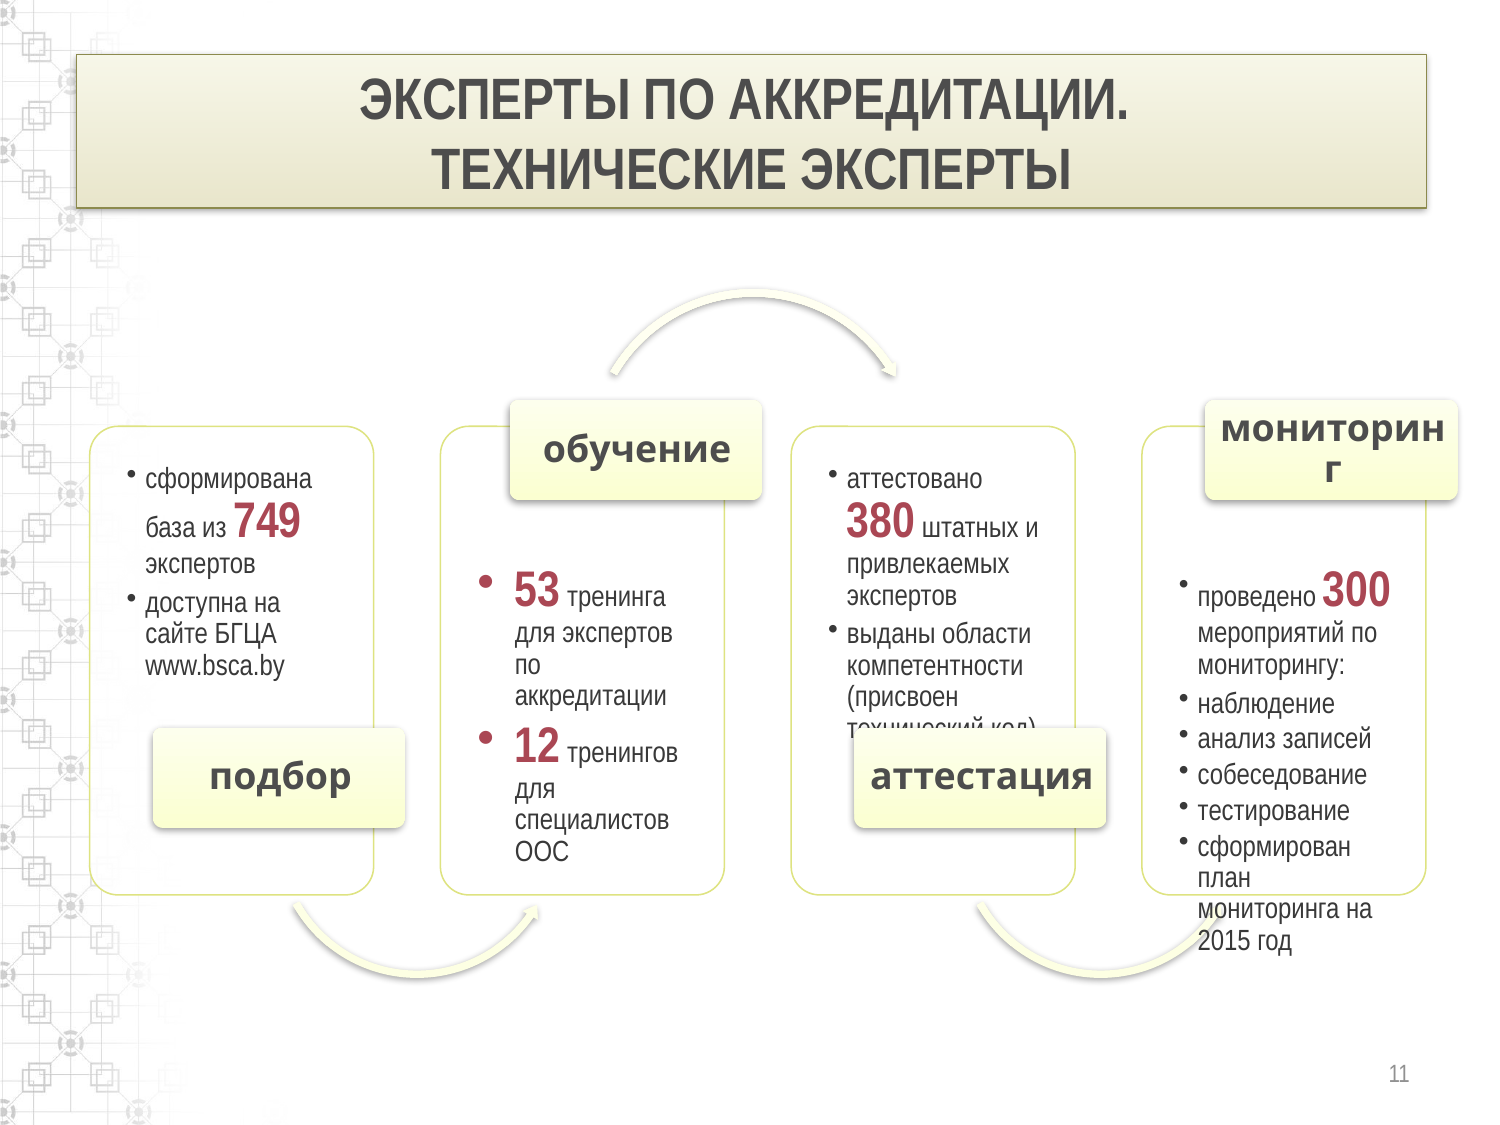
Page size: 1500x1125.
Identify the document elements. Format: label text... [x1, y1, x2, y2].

title ЭКСПЕРТЫ ПО АККРЕДИТАЦИИ. ТЕХНИЧЕСКИЕ ЭКСПЕРТЫ [76, 54, 1427, 209]
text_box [88, 195, 1459, 1125]
picture [0, 0, 1500, 1125]
